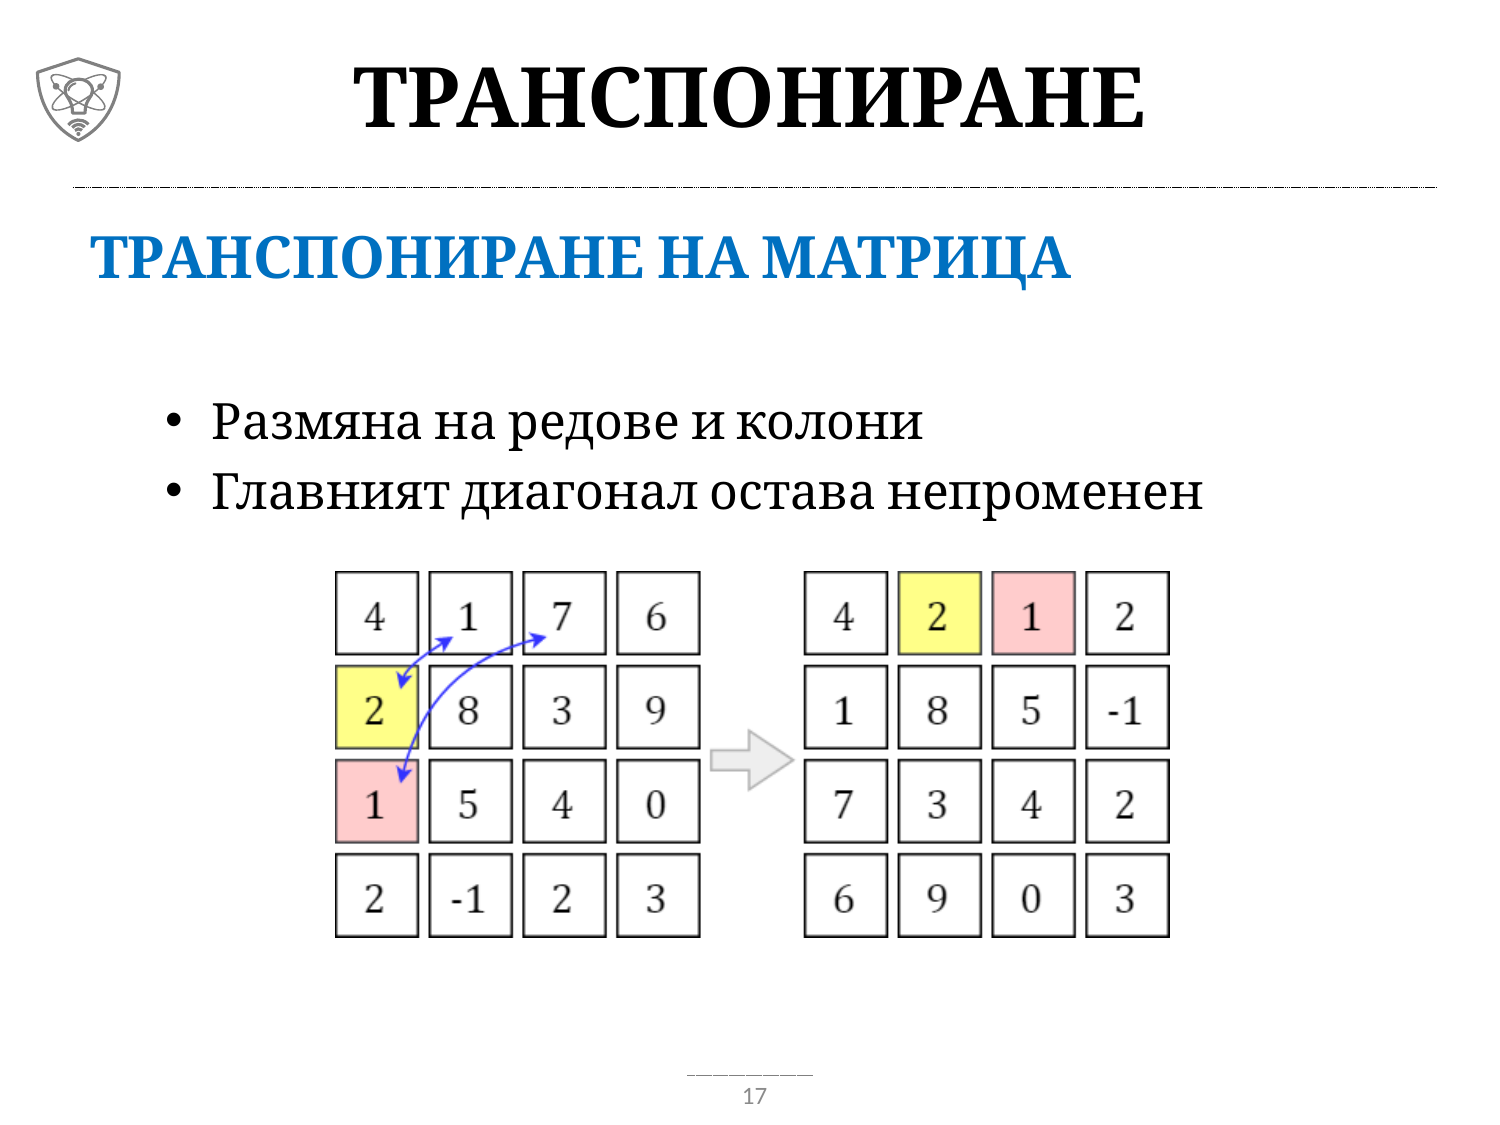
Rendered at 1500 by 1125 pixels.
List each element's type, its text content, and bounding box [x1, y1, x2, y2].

picture [334, 571, 1170, 938]
slide_number 17 [579, 1065, 930, 1125]
title Транспониране [0, 0, 1500, 188]
